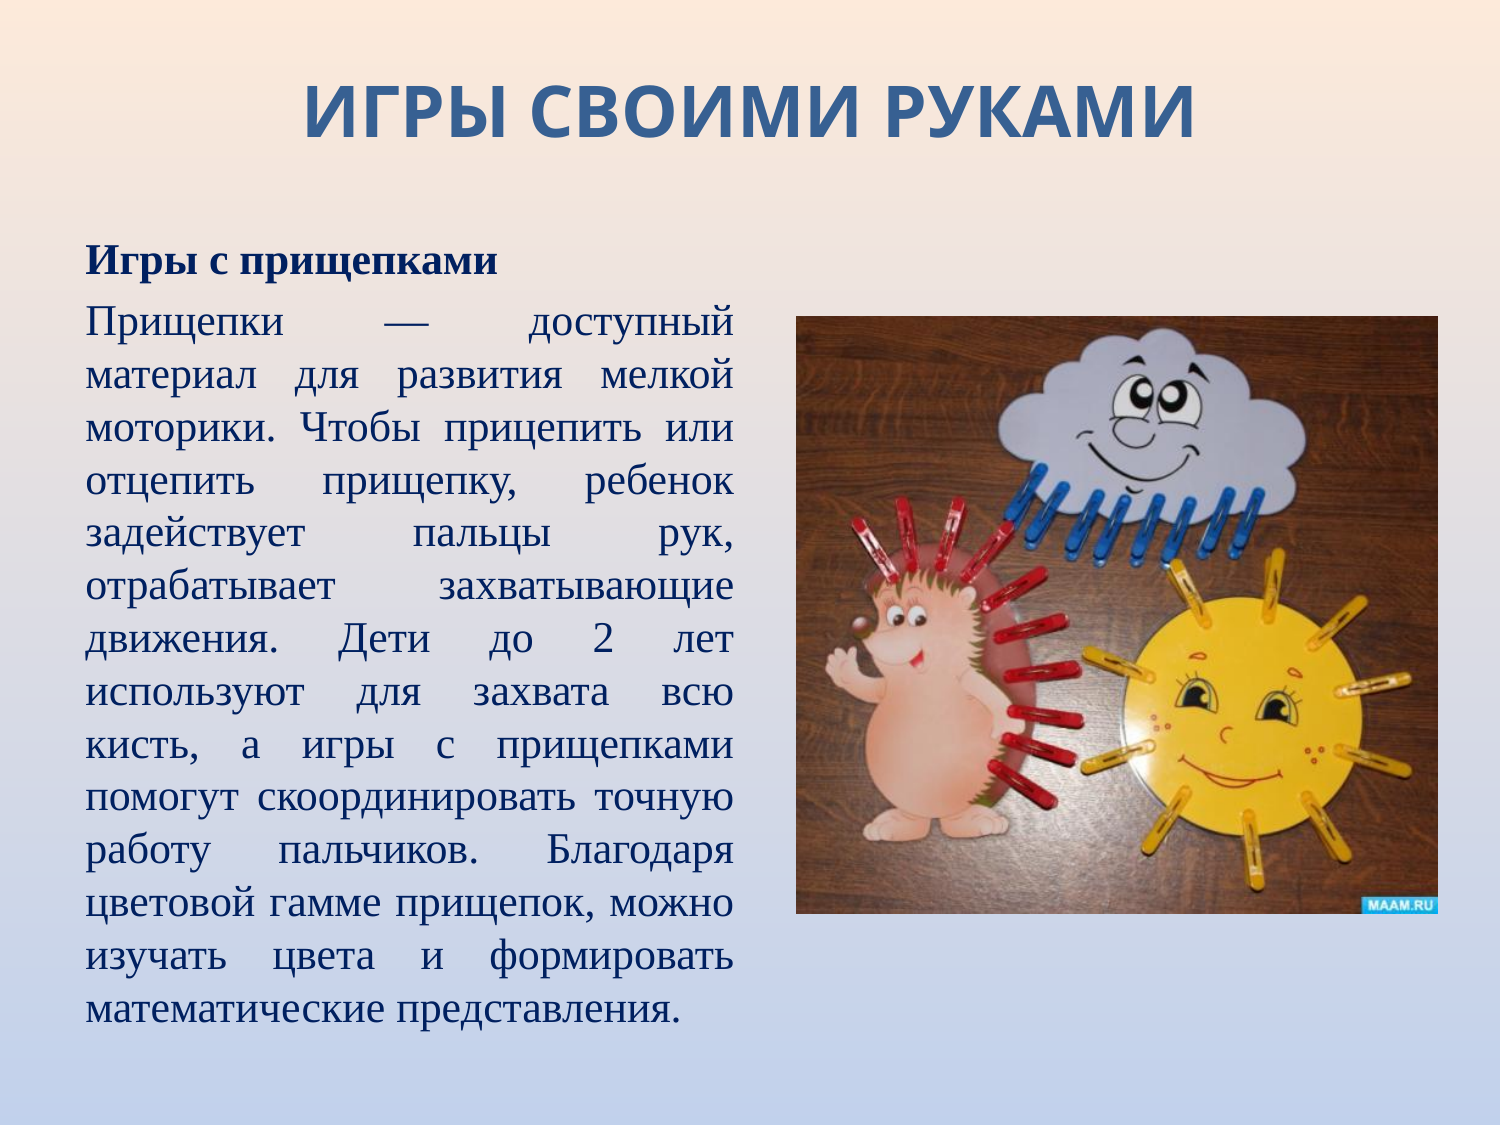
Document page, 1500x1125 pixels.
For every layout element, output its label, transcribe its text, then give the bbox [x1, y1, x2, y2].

subtitle Игры с прищепками Прищепки — доступный материал для развития мелкой моторики. Чтобы прицепить или отцепить прищепку, ребенок задействует пальцы рук, отрабатывает захватывающие движения. Дети до 2 лет используют для захвата всю кисть, а игры с прищепками помогут скоординировать точную работу пальчиков. Благодаря цветовой гамме прищепок, можно изучать цвета и формировать математические представления. [70, 222, 750, 1043]
picture [796, 316, 1438, 915]
title ИГРЫ СВОИМИ РУКАМИ [112, 58, 1388, 247]
